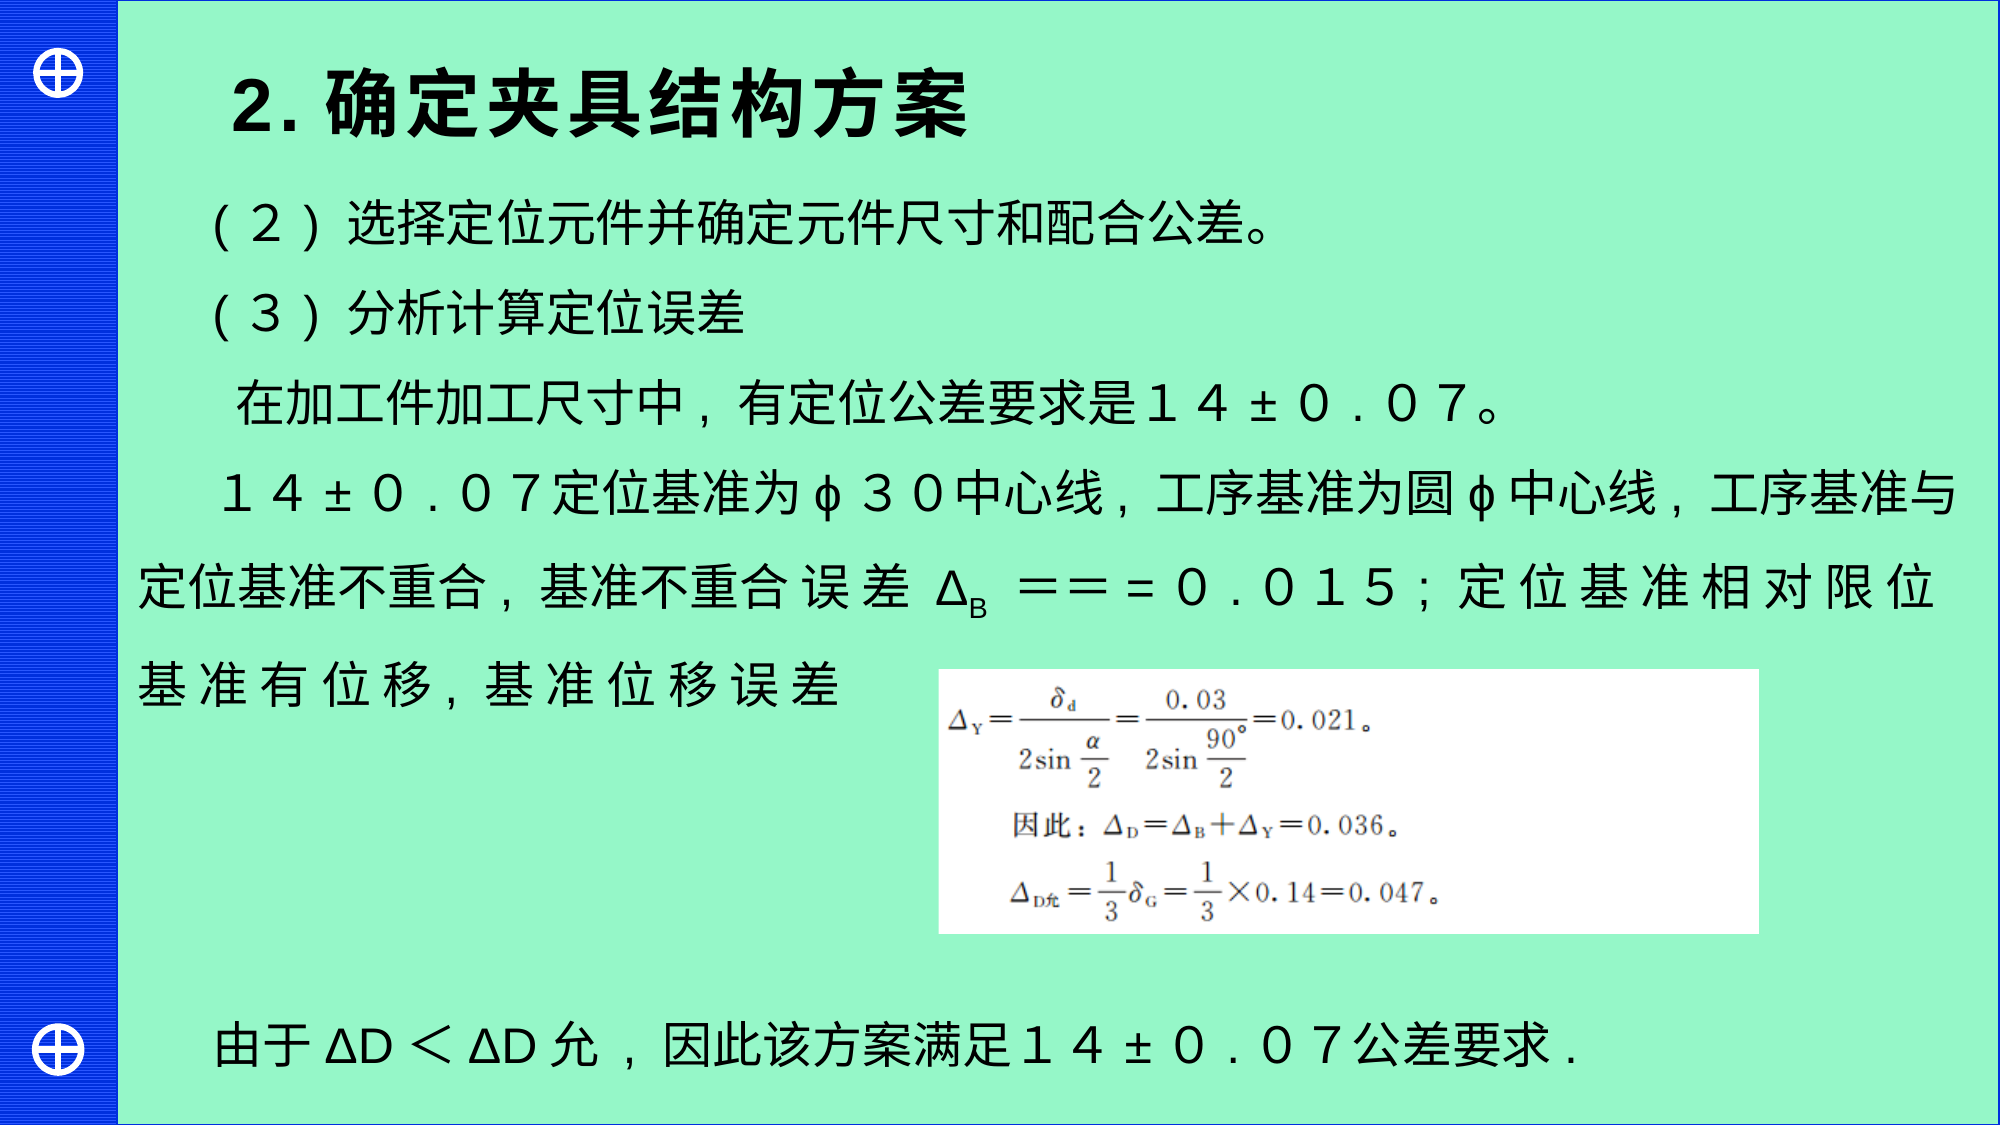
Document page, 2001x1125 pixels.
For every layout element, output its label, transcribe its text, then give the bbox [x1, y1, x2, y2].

picture [938, 669, 1759, 934]
text_box 2.确定夹具结构方案 [135, 32, 1423, 155]
